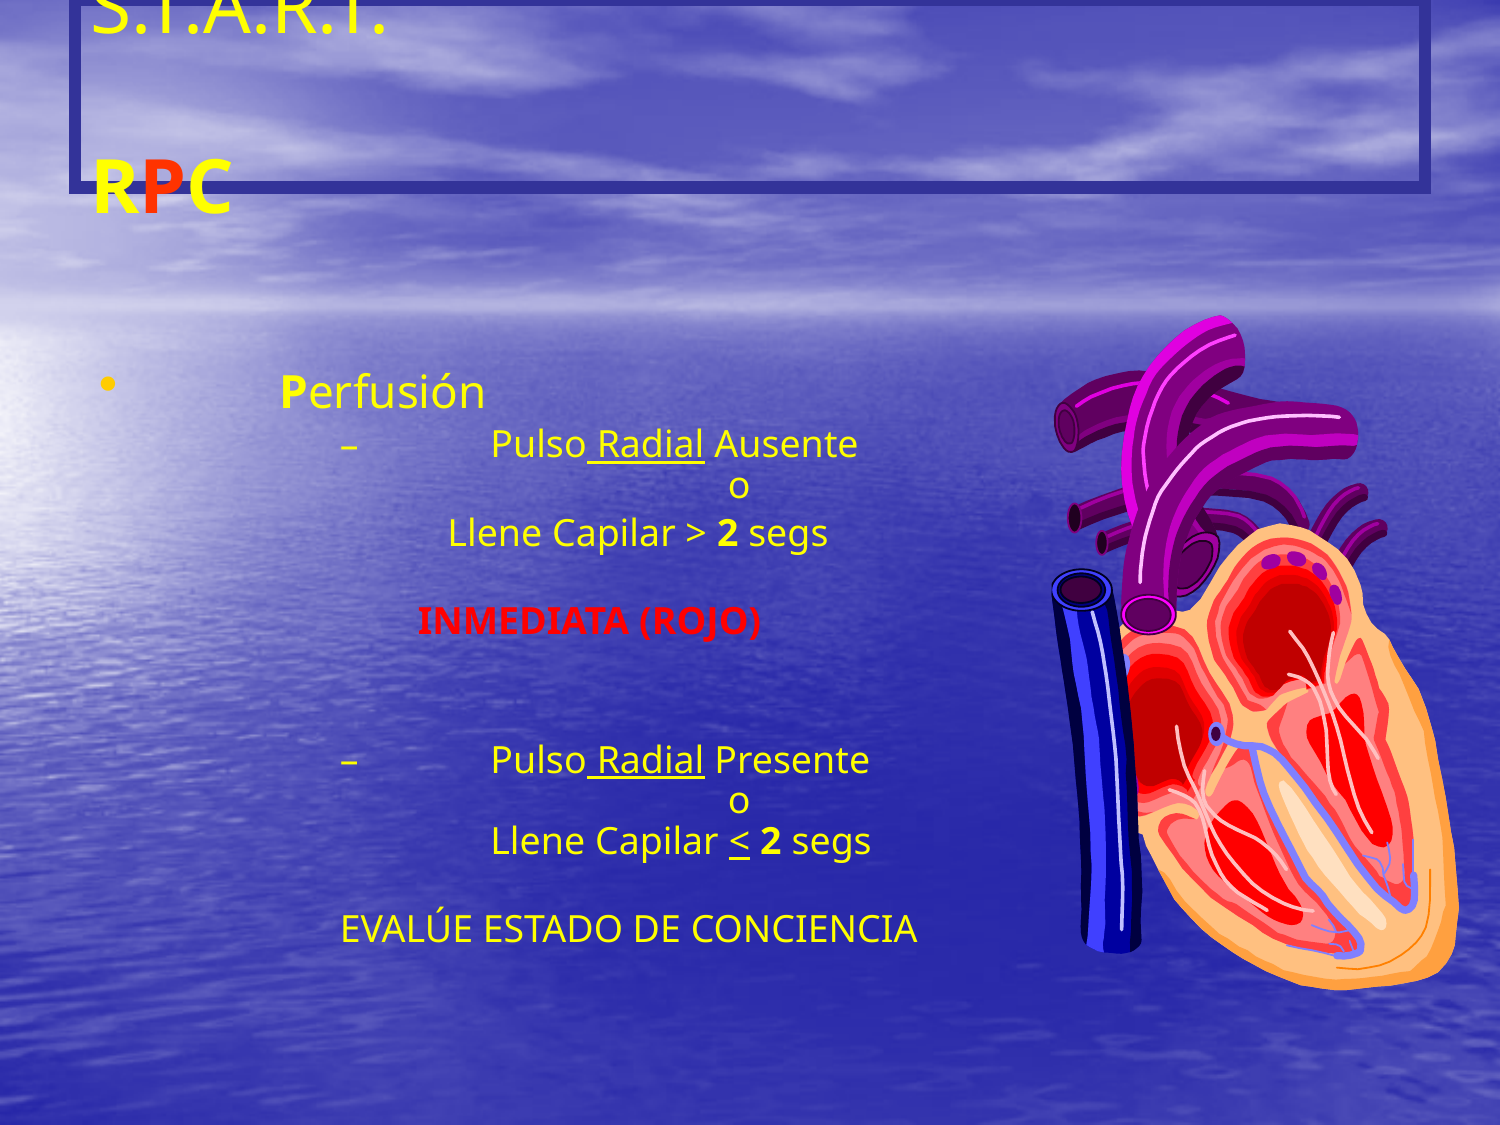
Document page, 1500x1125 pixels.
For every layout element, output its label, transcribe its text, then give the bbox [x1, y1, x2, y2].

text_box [1051, 315, 1460, 991]
list Perfusión Pulso Radial Ausente o Llene Capilar > 2 segs INMEDIATA (ROJO) Pulso Radial Presente o Llene Capilar < 2 segs EVALÚE ESTADO DE CONCIENCIA [83, 360, 1041, 979]
title S.T.A.R.T. RPC [74, 0, 1426, 188]
